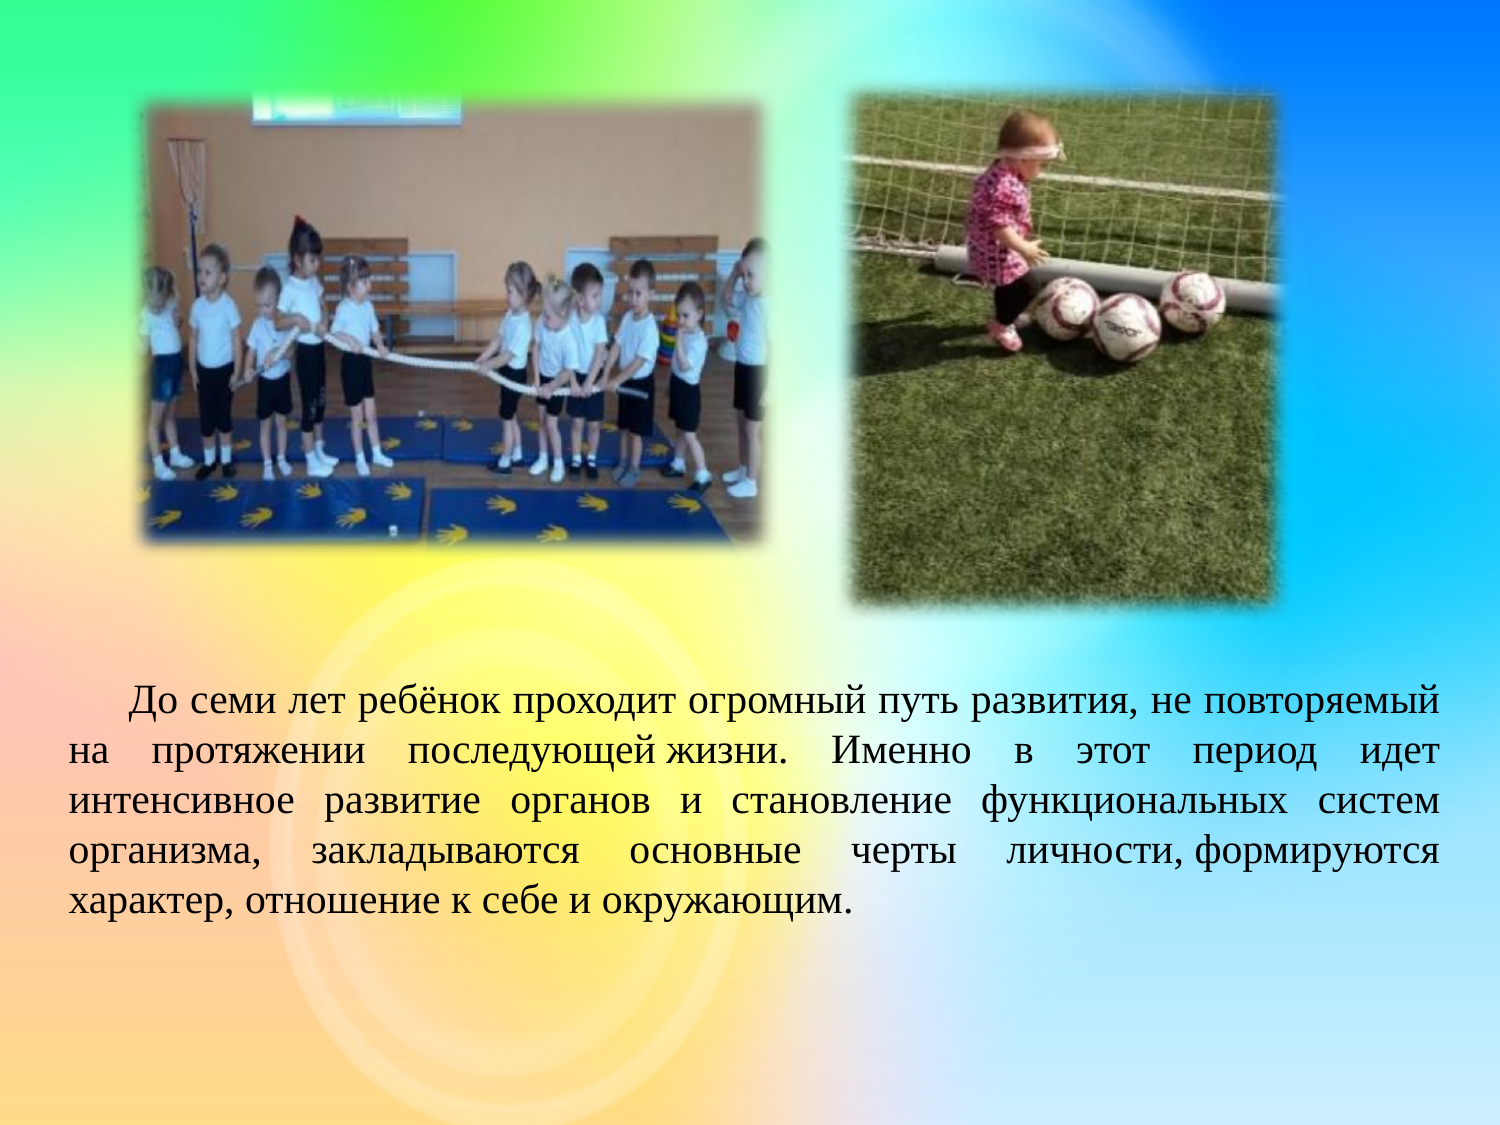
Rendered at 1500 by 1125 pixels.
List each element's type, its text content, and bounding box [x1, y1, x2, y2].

picture [0, 0, 1500, 1125]
text_box До семи лет ребёнок проходит огромный путь развития, не повторяемый на протяжении последующей жизни. Именно в этот период идет интенсивное развитие органов и становление функциональных систем организма, закладываются основные черты личности, формируются характер, отношение к себе и окружающим. [53, 664, 1456, 930]
